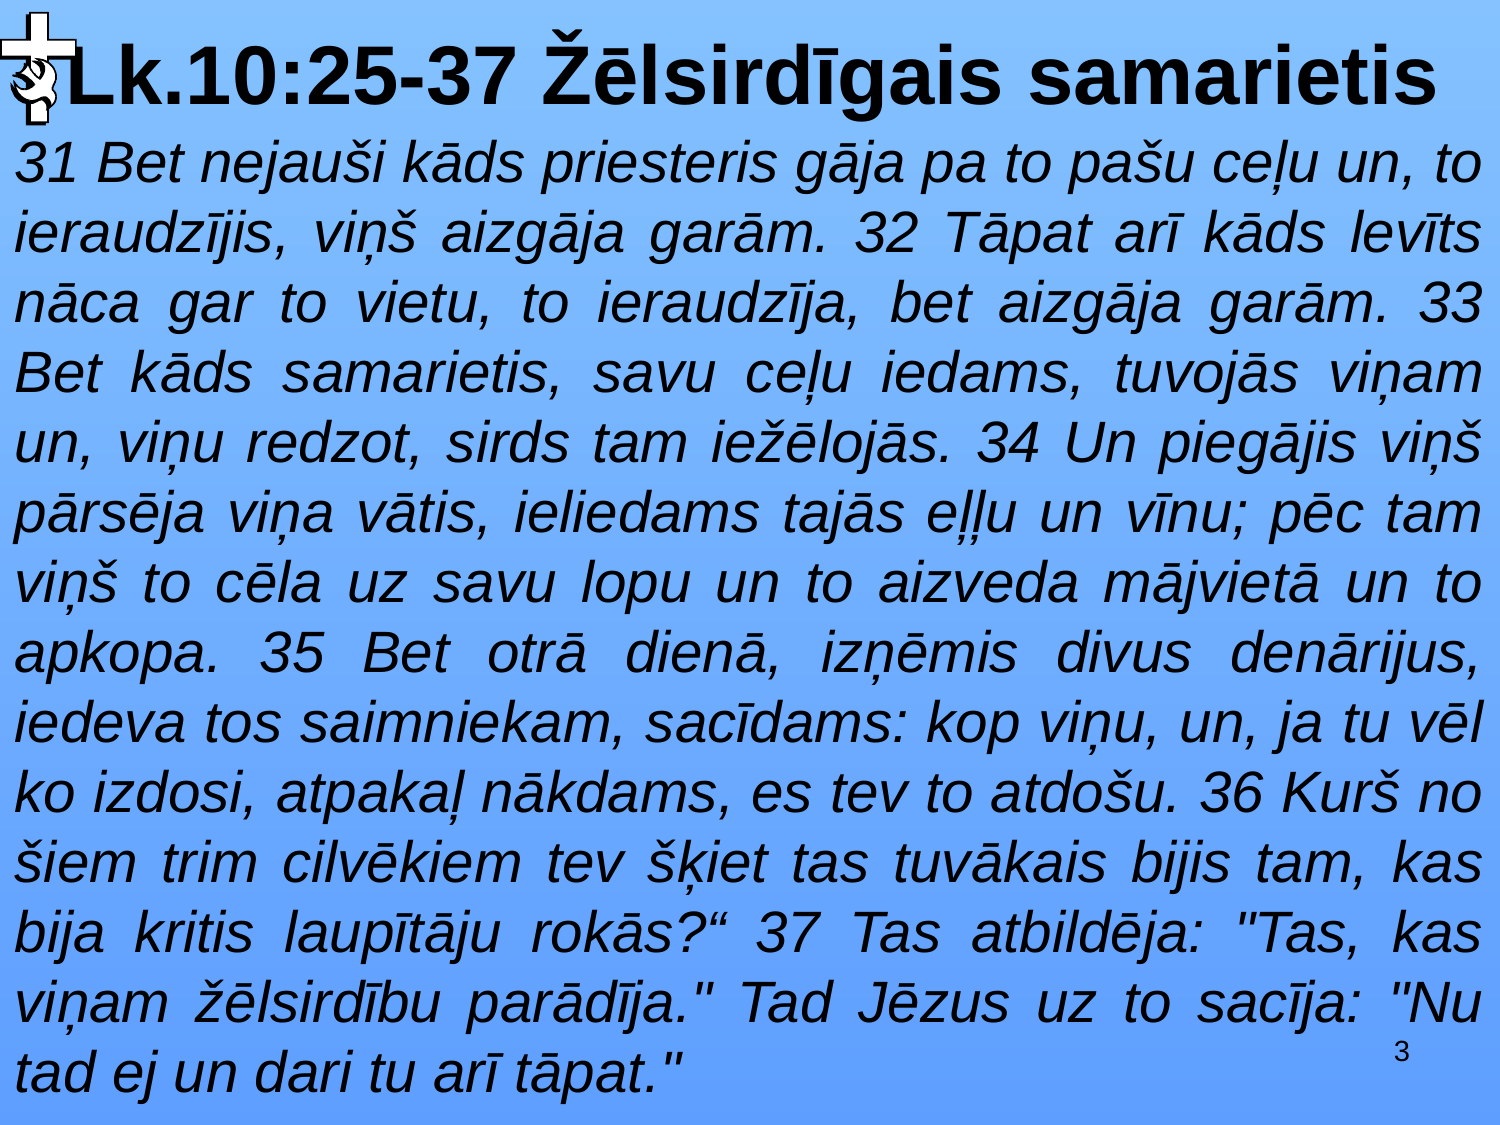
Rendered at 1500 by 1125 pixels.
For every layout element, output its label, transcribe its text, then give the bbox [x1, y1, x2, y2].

title Lk.10:25-37 Žēlsirdīgais samarietis [29, 0, 1500, 117]
text_box 31 Bet nejauši kāds priesteris gāja pa to pašu ceļu un, to ieraudzījis, viņš aizgāja garām. 32 Tāpat arī kāds levīts nāca gar to vietu, to ieraudzīja, bet aizgāja garām. 33 Bet kāds samarietis, savu ceļu iedams, tuvojās viņam un, viņu redzot, sirds tam iežēlojās. 34 Un piegājis viņš pārsēja viņa vātis, ieliedams tajās eļļu un vīnu; pēc tam viņš to cēla uz savu lopu un to aizveda mājvietā un to apkopa. 35 Bet otrā dienā, izņēmis divus denārijus, iedeva tos saimniekam, sacīdams: kop viņu, un, ja tu vēl ko izdosi, atpakaļ nākdams, es tev to atdošu. 36 Kurš no šiem trim cilvēkiem tev šķiet tas tuvākais bijis tam, kas bija kritis laupītāju rokās?“ 37 Tas atbildēja: "Tas, kas viņam žēlsirdību parādīja." Tad Jēzus uz to sacīja: "Nu tad ej un dari tu arī tāpat." [0, 117, 1500, 1112]
picture [0, 11, 77, 126]
